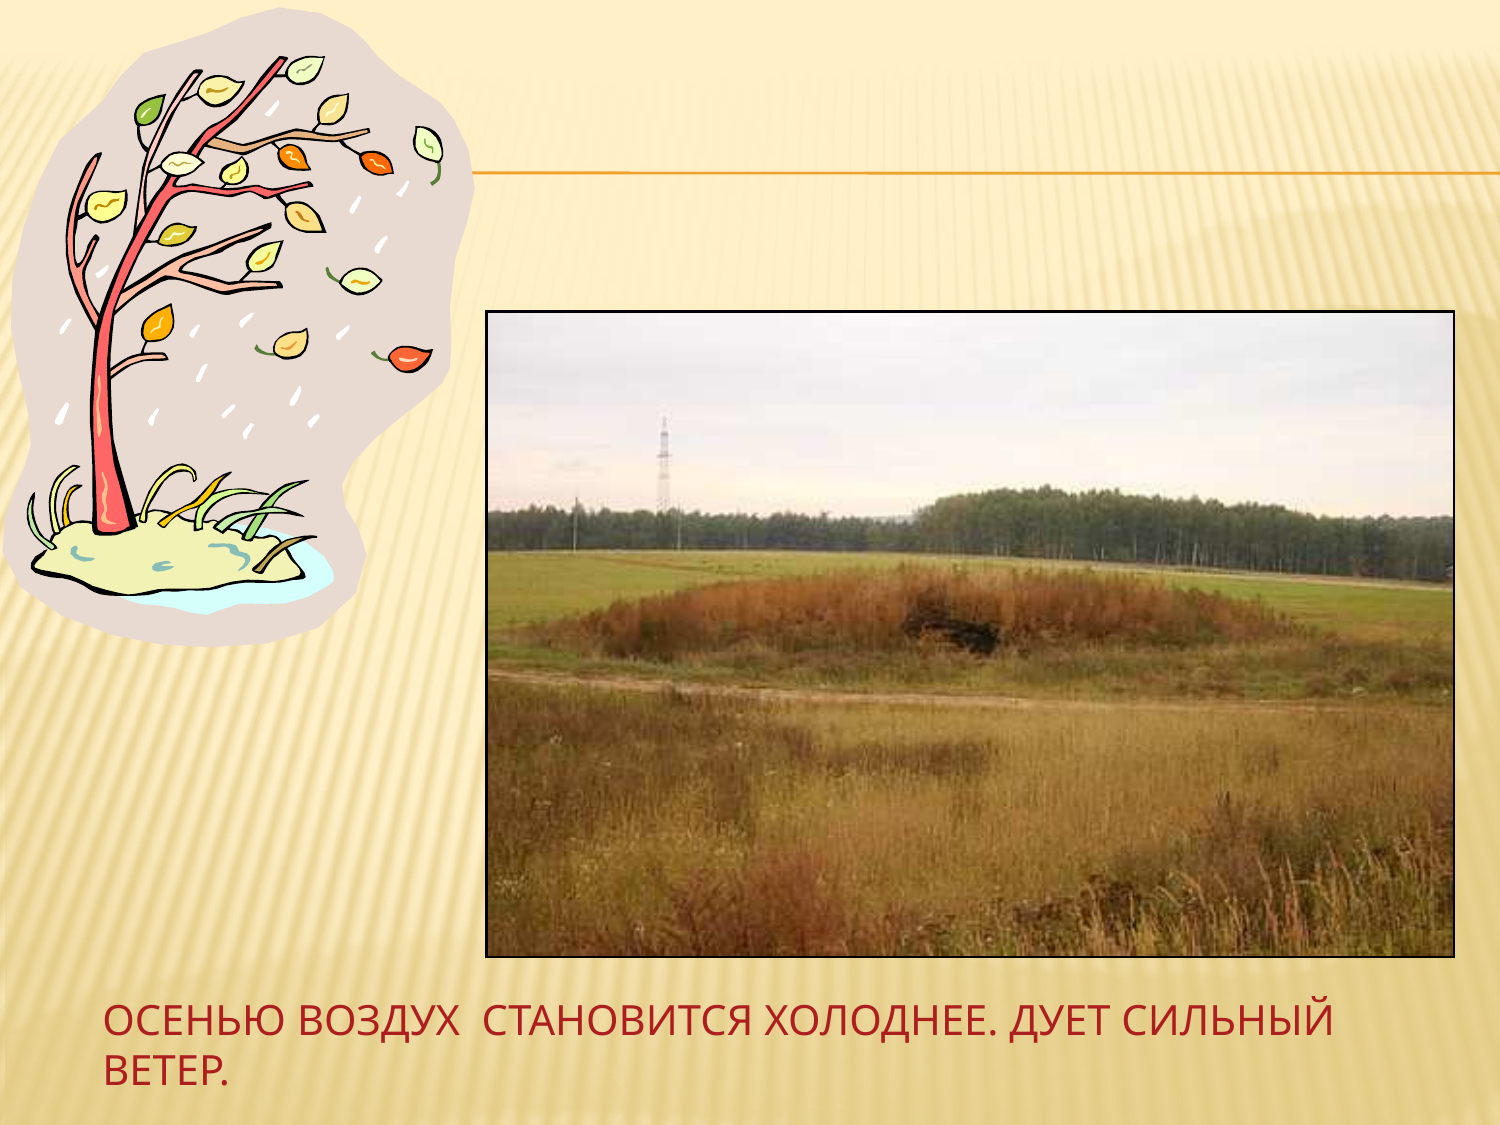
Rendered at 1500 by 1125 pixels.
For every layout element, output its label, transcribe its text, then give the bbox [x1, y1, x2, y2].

picture [487, 312, 1454, 956]
picture [0, 0, 483, 655]
title Осенью воздух становится холоднее. Дует сильный ветер. [87, 987, 1438, 1100]
